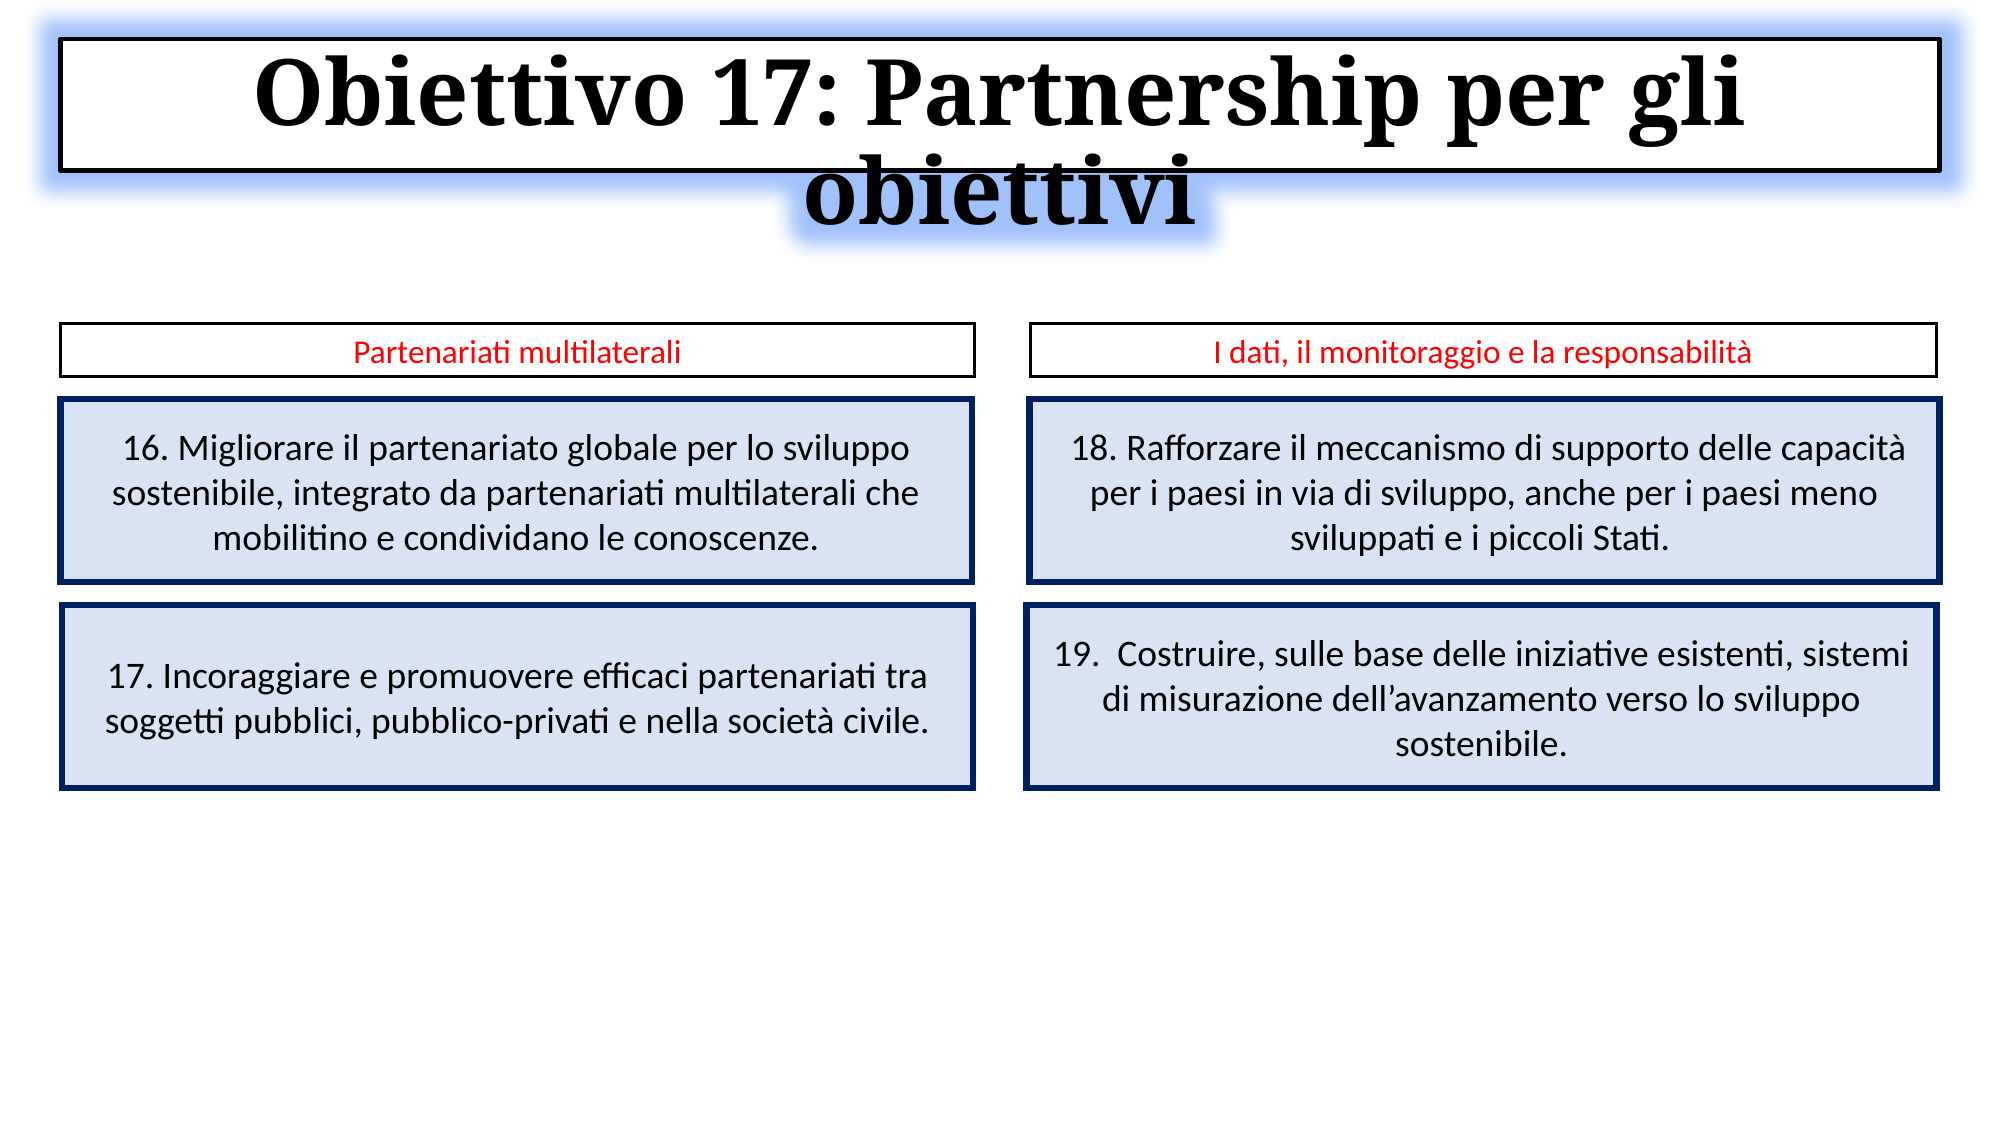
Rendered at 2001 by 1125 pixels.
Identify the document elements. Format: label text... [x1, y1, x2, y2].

text_box 19. Costruire, sulle base delle iniziative esistenti, sistemi di misurazione dell’avanzamento verso lo sviluppo sostenibile. [1026, 604, 1938, 789]
text_box I dati, il monitoraggio e la responsabilità [1029, 323, 1938, 377]
text_box Obiettivo 17: Partnership per gli obiettivi [60, 39, 1940, 171]
text_box 17. Incoraggiare e promuovere efficaci partenariati tra soggetti pubblici, pubblico-privati e nella società civile. [61, 604, 974, 789]
text_box 16. Migliorare il partenariato globale per lo sviluppo sostenibile, integrato da partenariati multilaterali che mobilitino e condividano le conoscenze. [59, 398, 973, 583]
text_box Partenariati multilaterali [59, 323, 976, 378]
text_box 18. Rafforzare il meccanismo di supporto delle capacità per i paesi in via di sviluppo, anche per i paesi meno sviluppati e i piccoli Stati. [1028, 398, 1940, 583]
